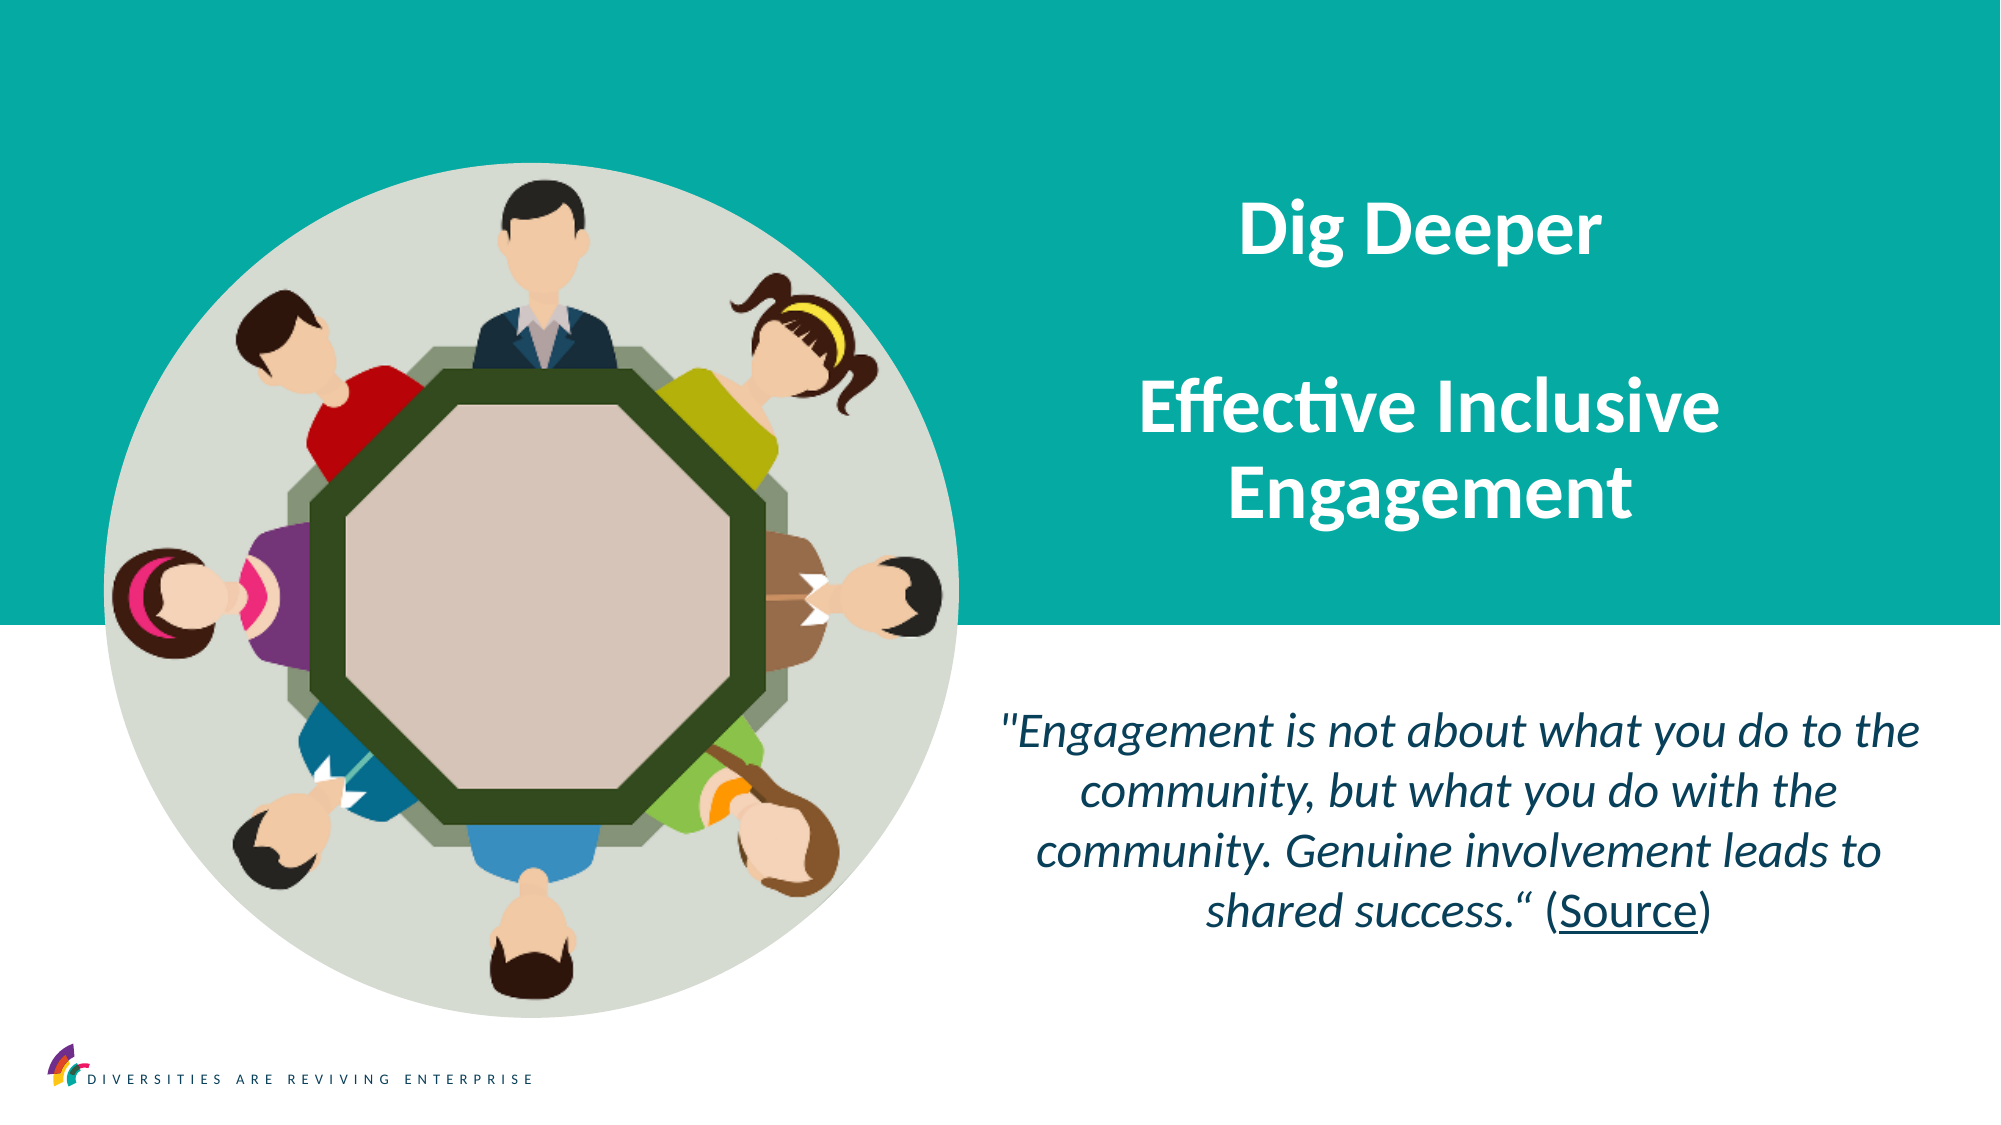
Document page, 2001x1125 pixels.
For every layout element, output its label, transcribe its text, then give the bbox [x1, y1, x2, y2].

list Effective Inclusive Engagement [959, 357, 1907, 423]
picture [103, 162, 959, 1018]
list Dig Deeper [907, 151, 1954, 307]
text_box "Engagement is not about what you do to the community, but what you do with the community. Genuine involvement leads to shared success.“ (Source) [959, 689, 1960, 945]
